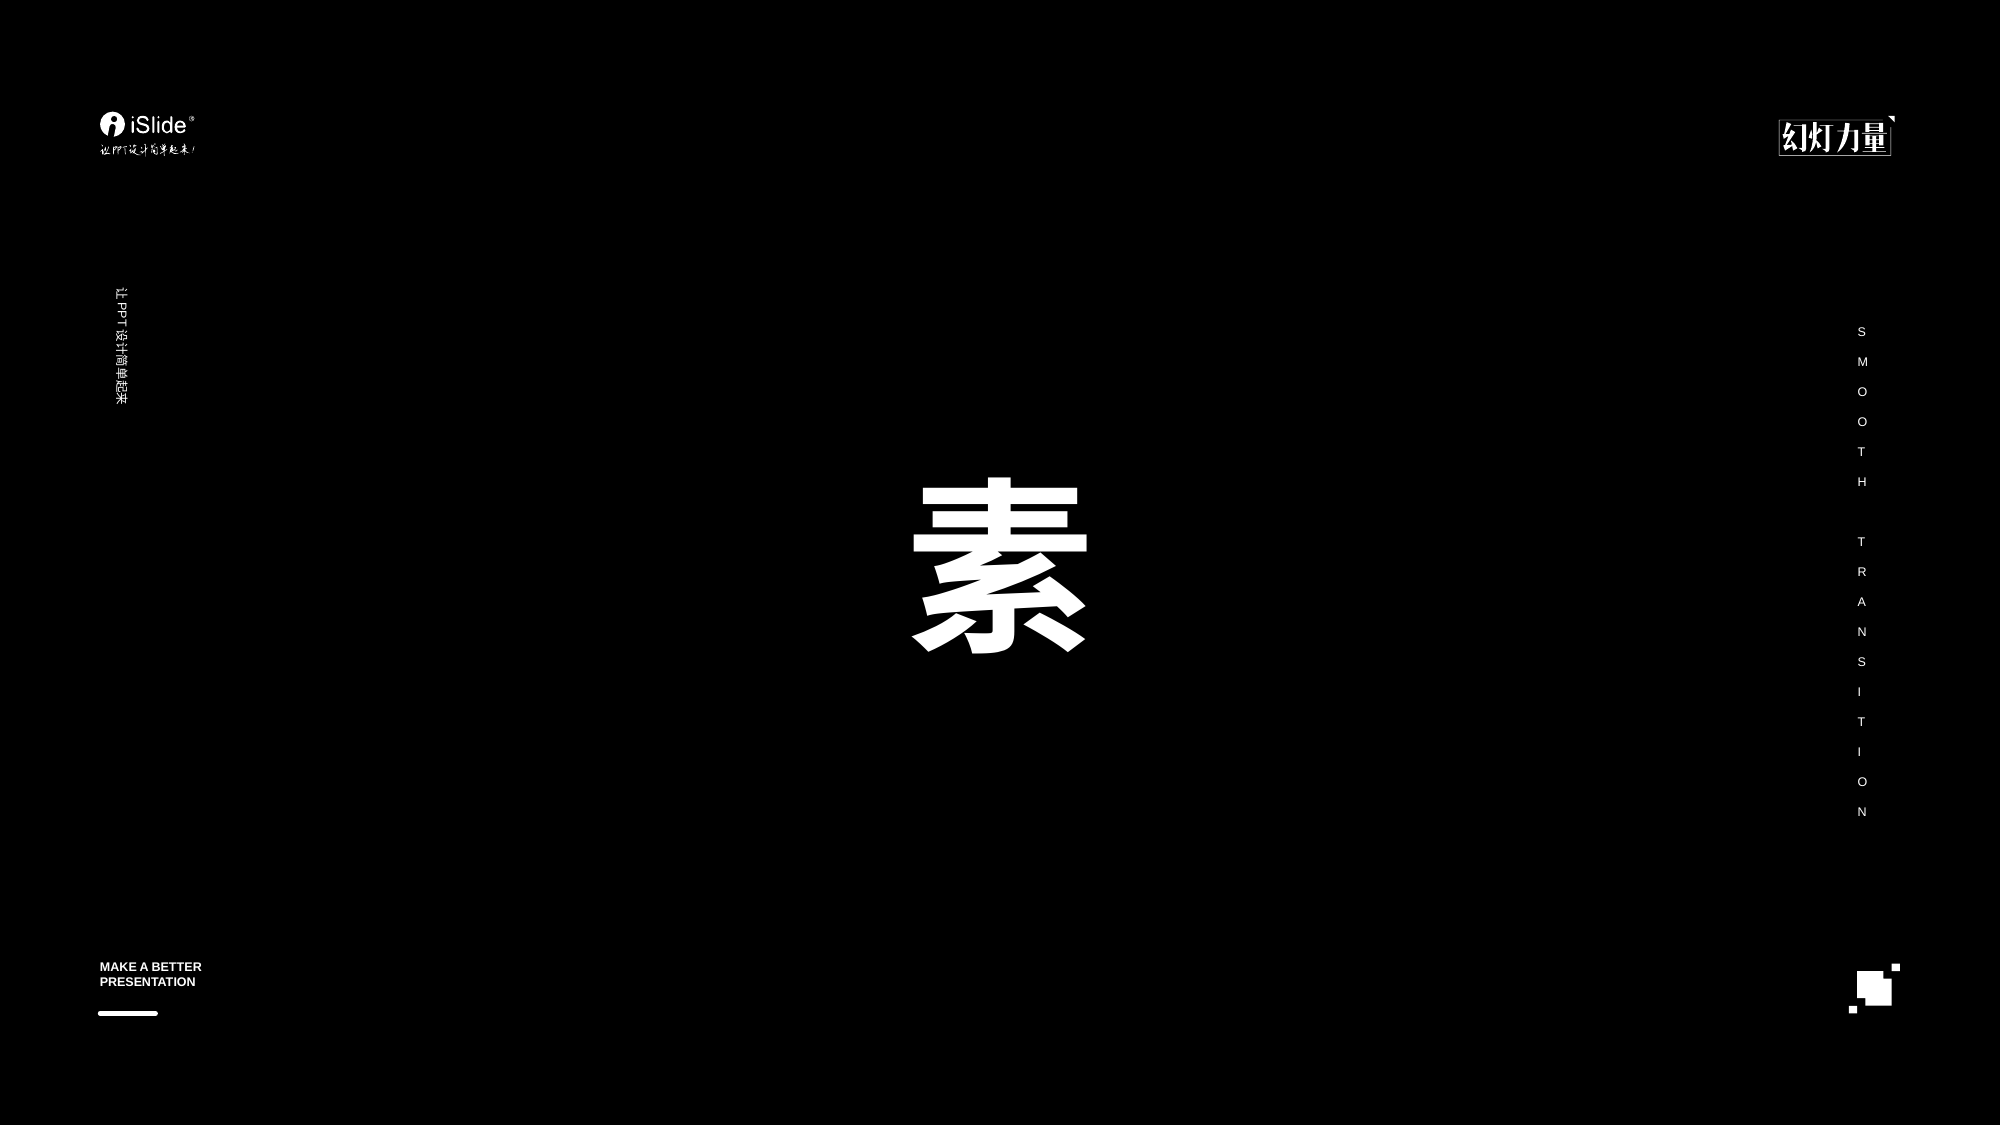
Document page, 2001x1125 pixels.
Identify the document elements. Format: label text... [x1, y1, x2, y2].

text_box 素 [211, 405, 1788, 719]
